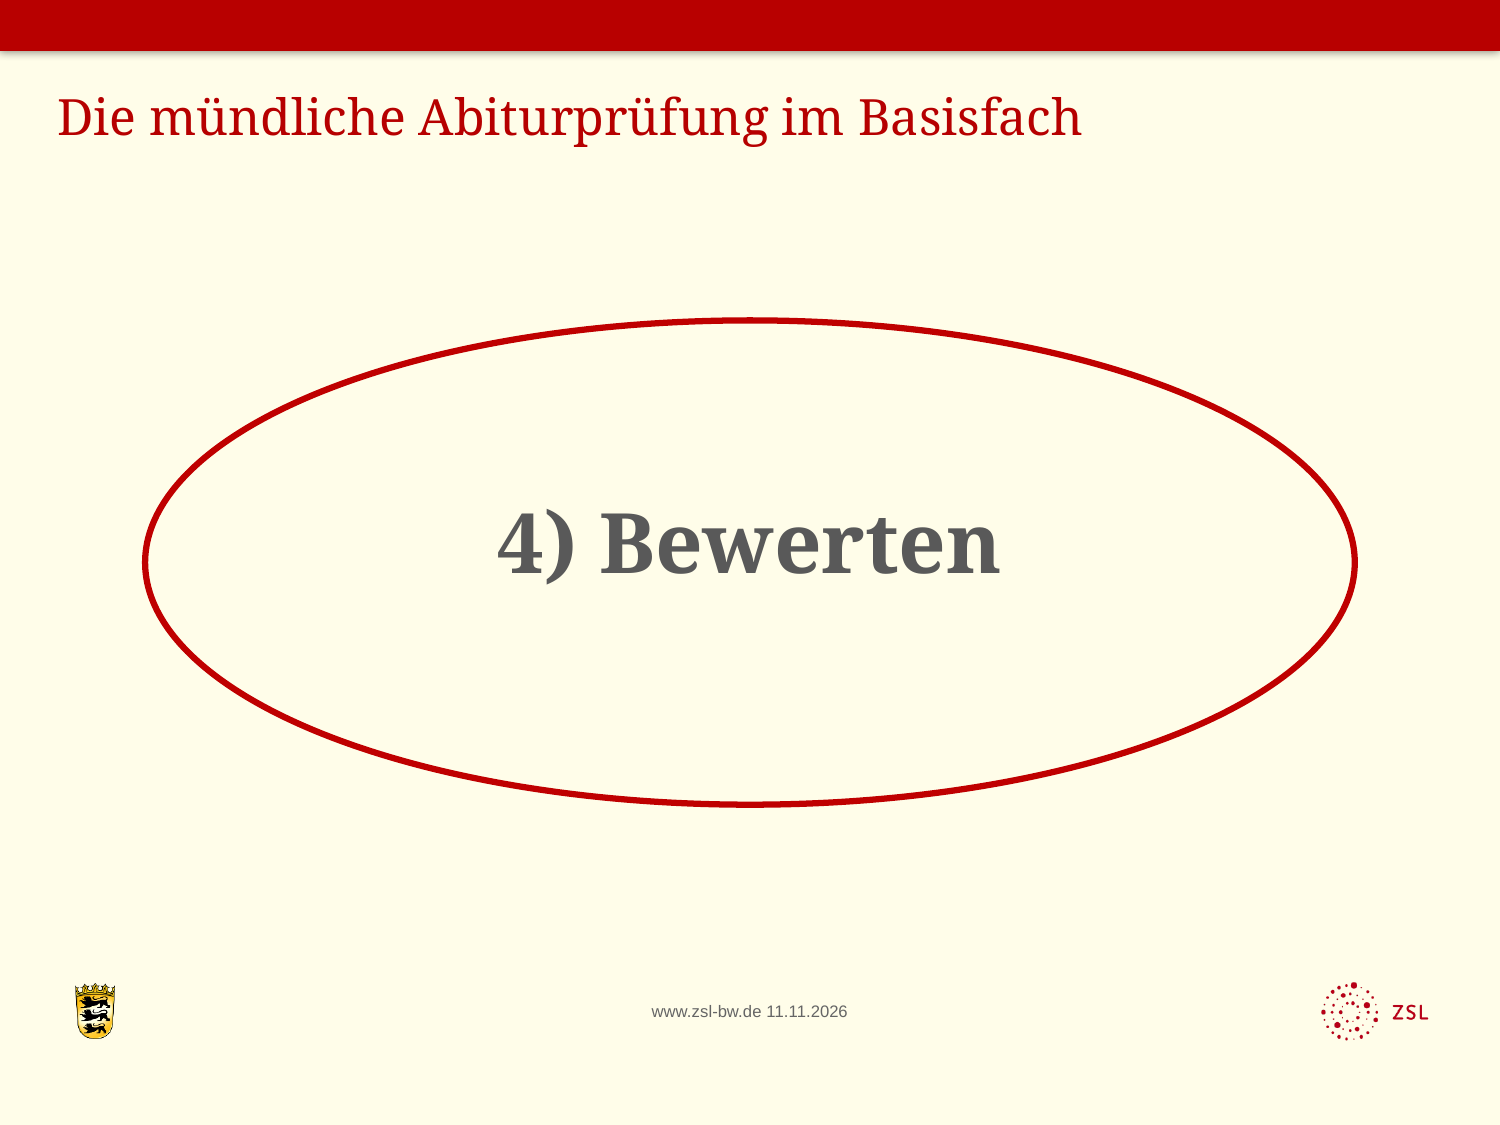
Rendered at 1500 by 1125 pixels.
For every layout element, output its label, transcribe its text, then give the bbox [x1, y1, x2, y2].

picture [1320, 981, 1429, 1041]
text_box Die mündliche Abiturprüfung im Basisfach [42, 78, 1099, 153]
picture [73, 981, 117, 1041]
text_box 4) Bewerten [143, 318, 1357, 807]
